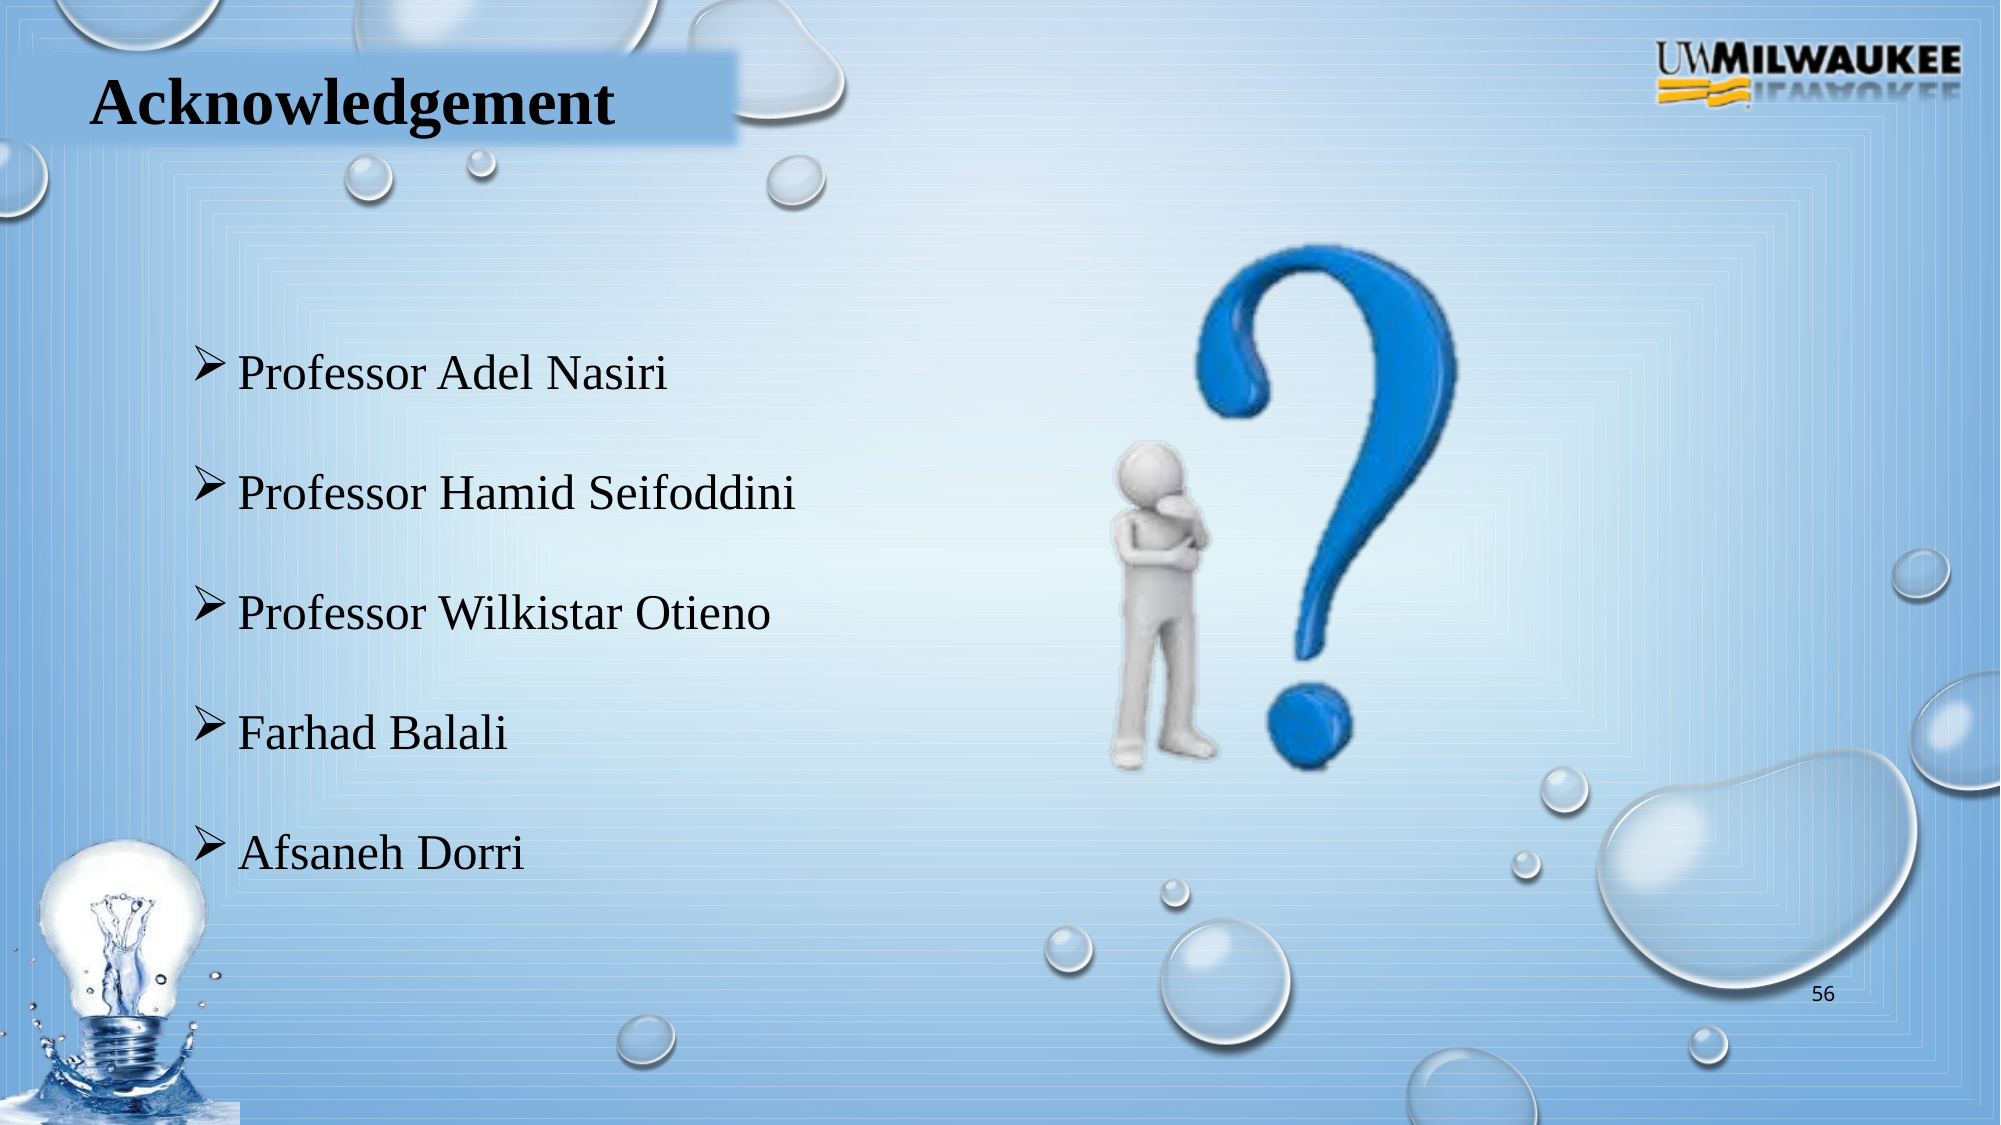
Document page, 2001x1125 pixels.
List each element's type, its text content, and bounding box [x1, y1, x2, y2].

slide_number 56 [1724, 965, 1851, 1025]
text_box Acknowledgement [16, 58, 730, 138]
picture [0, 0, 2000, 1125]
text_box Professor Adel Nasiri Professor Hamid Seifoddini Professor Wilkistar Otieno Farhad Balali Afsaneh Dorri [175, 272, 931, 888]
